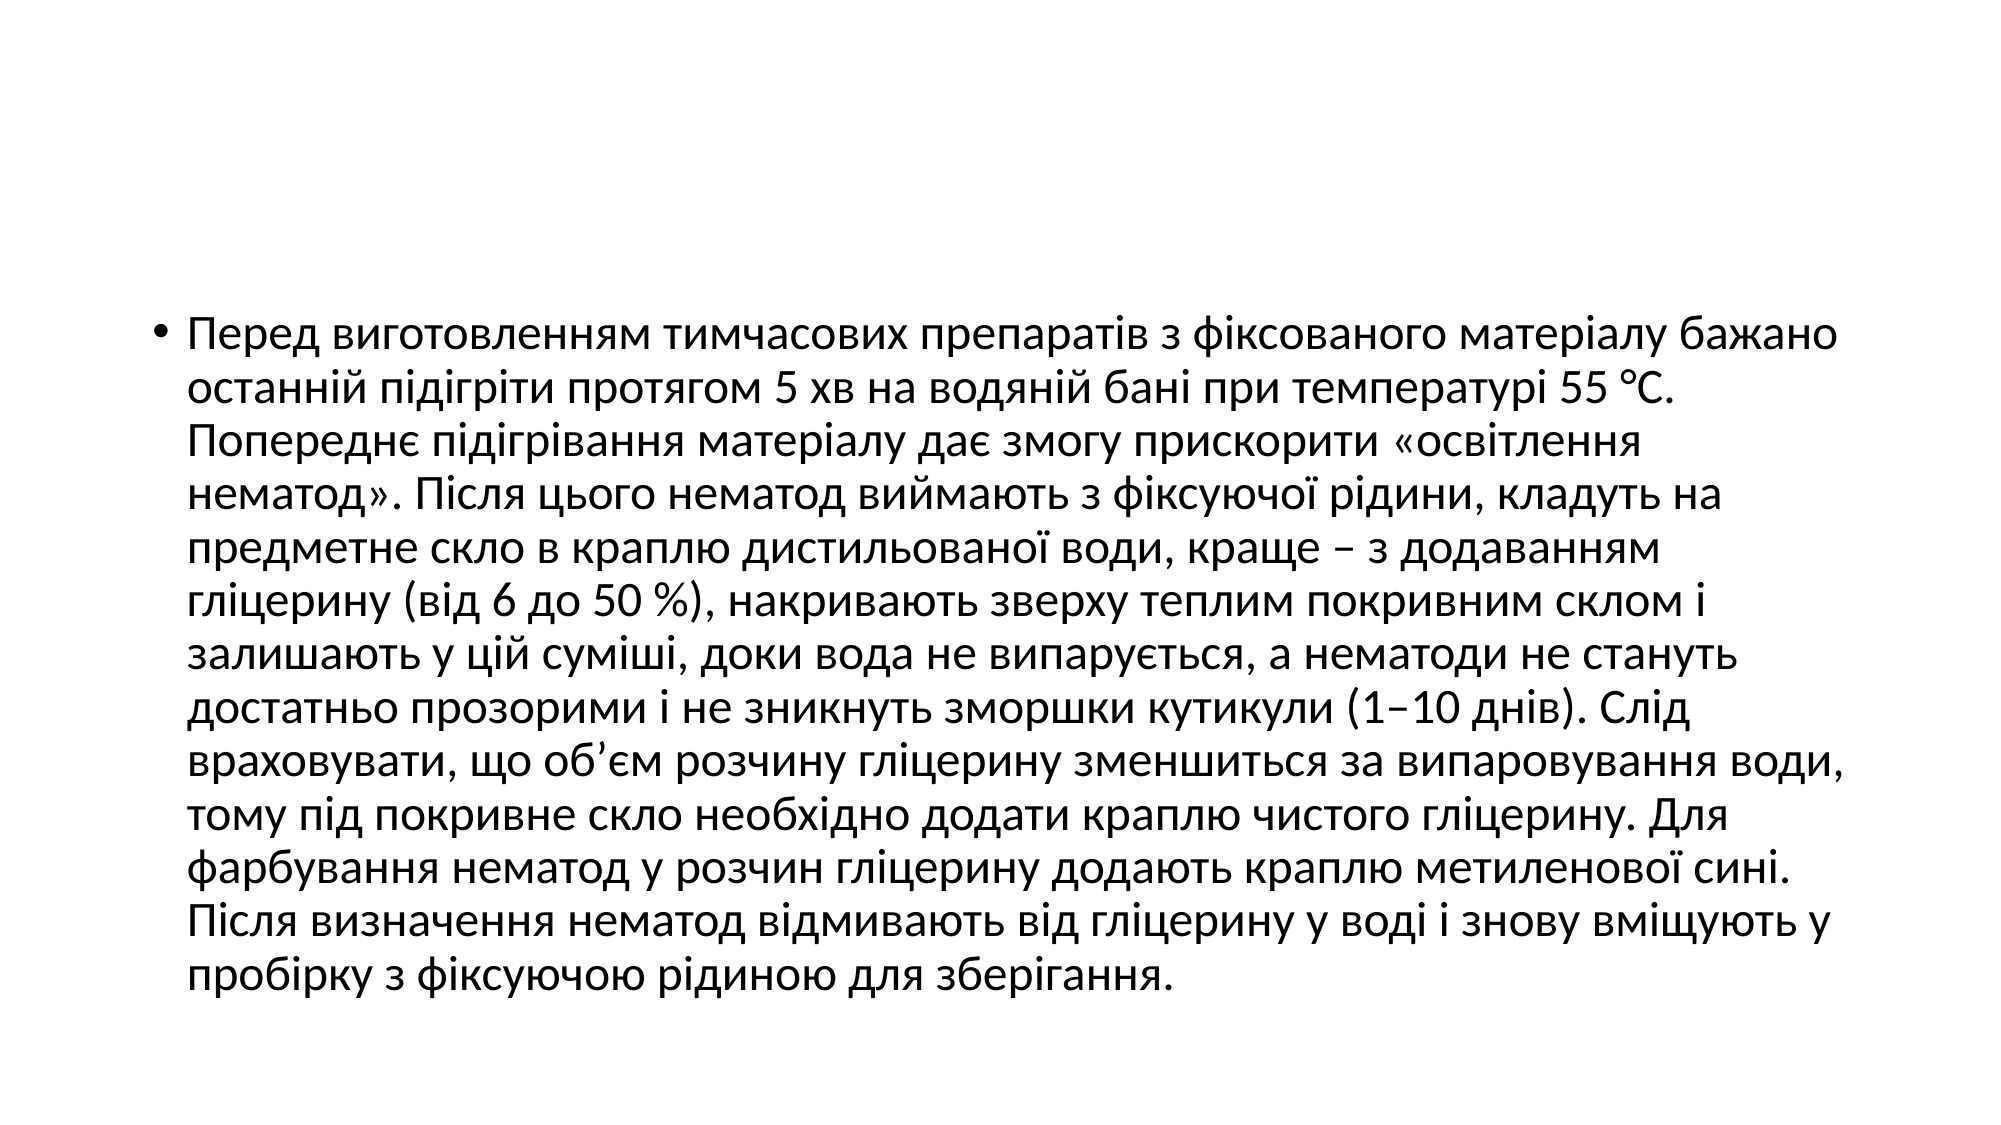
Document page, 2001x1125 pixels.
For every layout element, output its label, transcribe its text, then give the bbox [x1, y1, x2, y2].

list Перед виготовленням тимчасових препаратів з фіксованого матеріалу бажано останній підігріти протягом 5 хв на водяній бані при температурі 55 °С. Попереднє підігрівання матеріалу дає змогу прискорити «освітлення нематод». Після цього нематод виймають з фіксуючої рідини, кладуть на предметне скло в краплю дистильованої води, краще – з додаванням гліцерину (від 6 до 50 %), накривають зверху теплим покривним склом і залишають у цій суміші, доки вода не випарується, а нематоди не стануть достатньо прозорими і не зникнуть зморшки кутикули (1–10 днів). Слід враховувати, що об’єм розчину гліцерину зменшиться за випаровування води, тому під покривне скло необхідно додати краплю чистого гліцерину. Для фарбування нематод у розчин гліцерину додають краплю метиленової сині. Після визначення нематод відмивають від гліцерину у воді і знову вміщують у пробірку з фіксуючою рідиною для зберігання. [137, 299, 1863, 1014]
